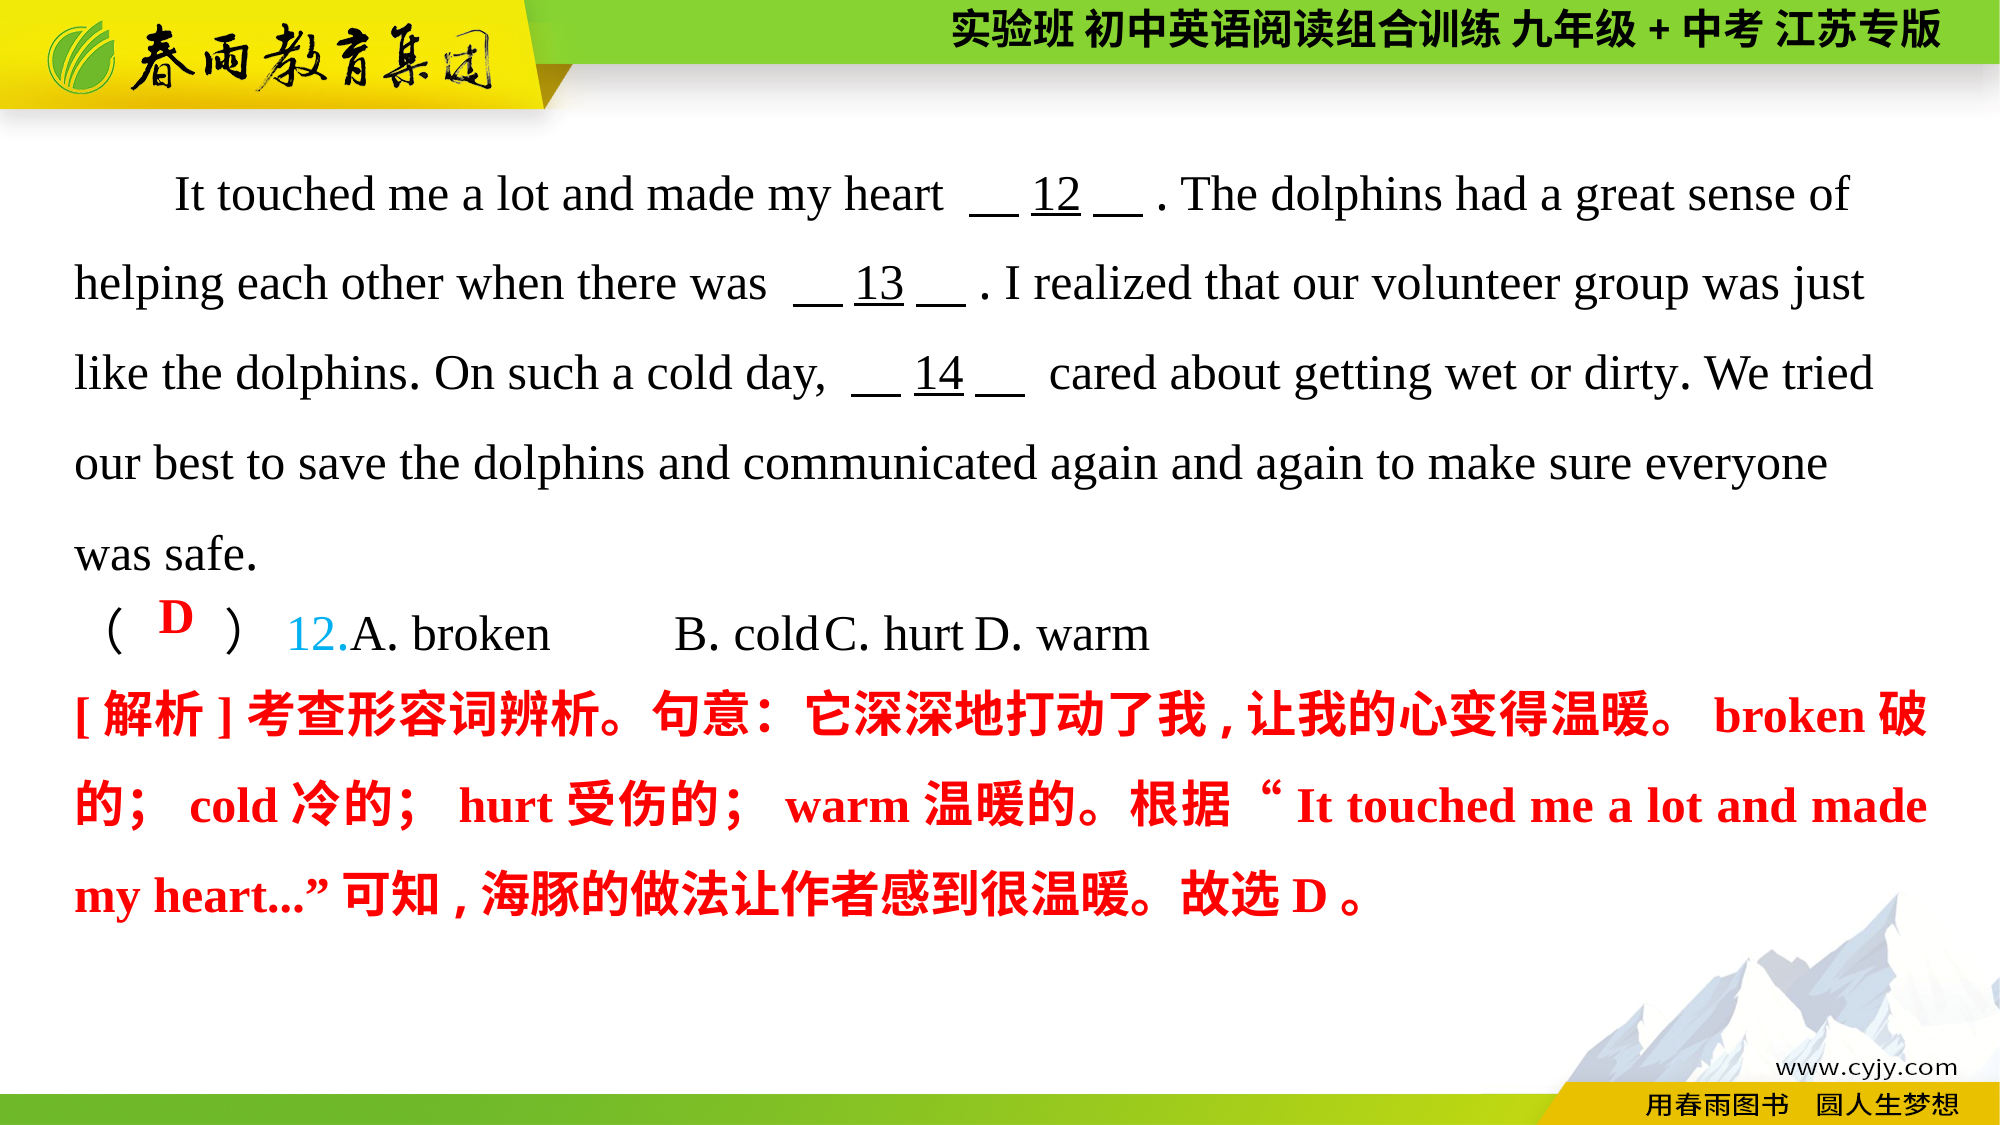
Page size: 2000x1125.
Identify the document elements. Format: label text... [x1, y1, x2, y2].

text_box [解析]考查形容词辨析。句意：它深深地打动了我,让我的心变得温暖。broken破的；cold冷的；hurt受伤的；warm温暖的。根据“It touched me a lot and made my heart...”可知,海豚的做法让作者感到很温暖。故选D。 [59, 645, 1944, 931]
text_box （ ）12.A. broken B. cold C. hurt D. warm [59, 562, 1944, 645]
text_box D [143, 576, 210, 645]
list It touched me a lot and made my heart 12 . The dolphins had a great sense of helping each other when there was 13 . I realized that our volunteer group was just like the dolphins. On such a cold day, 14 cared about getting wet or dirty. We tried our best to save the dolphins and communicated again and again to make sure everyone was safe. [59, 122, 1944, 562]
picture [0, 0, 2000, 1125]
